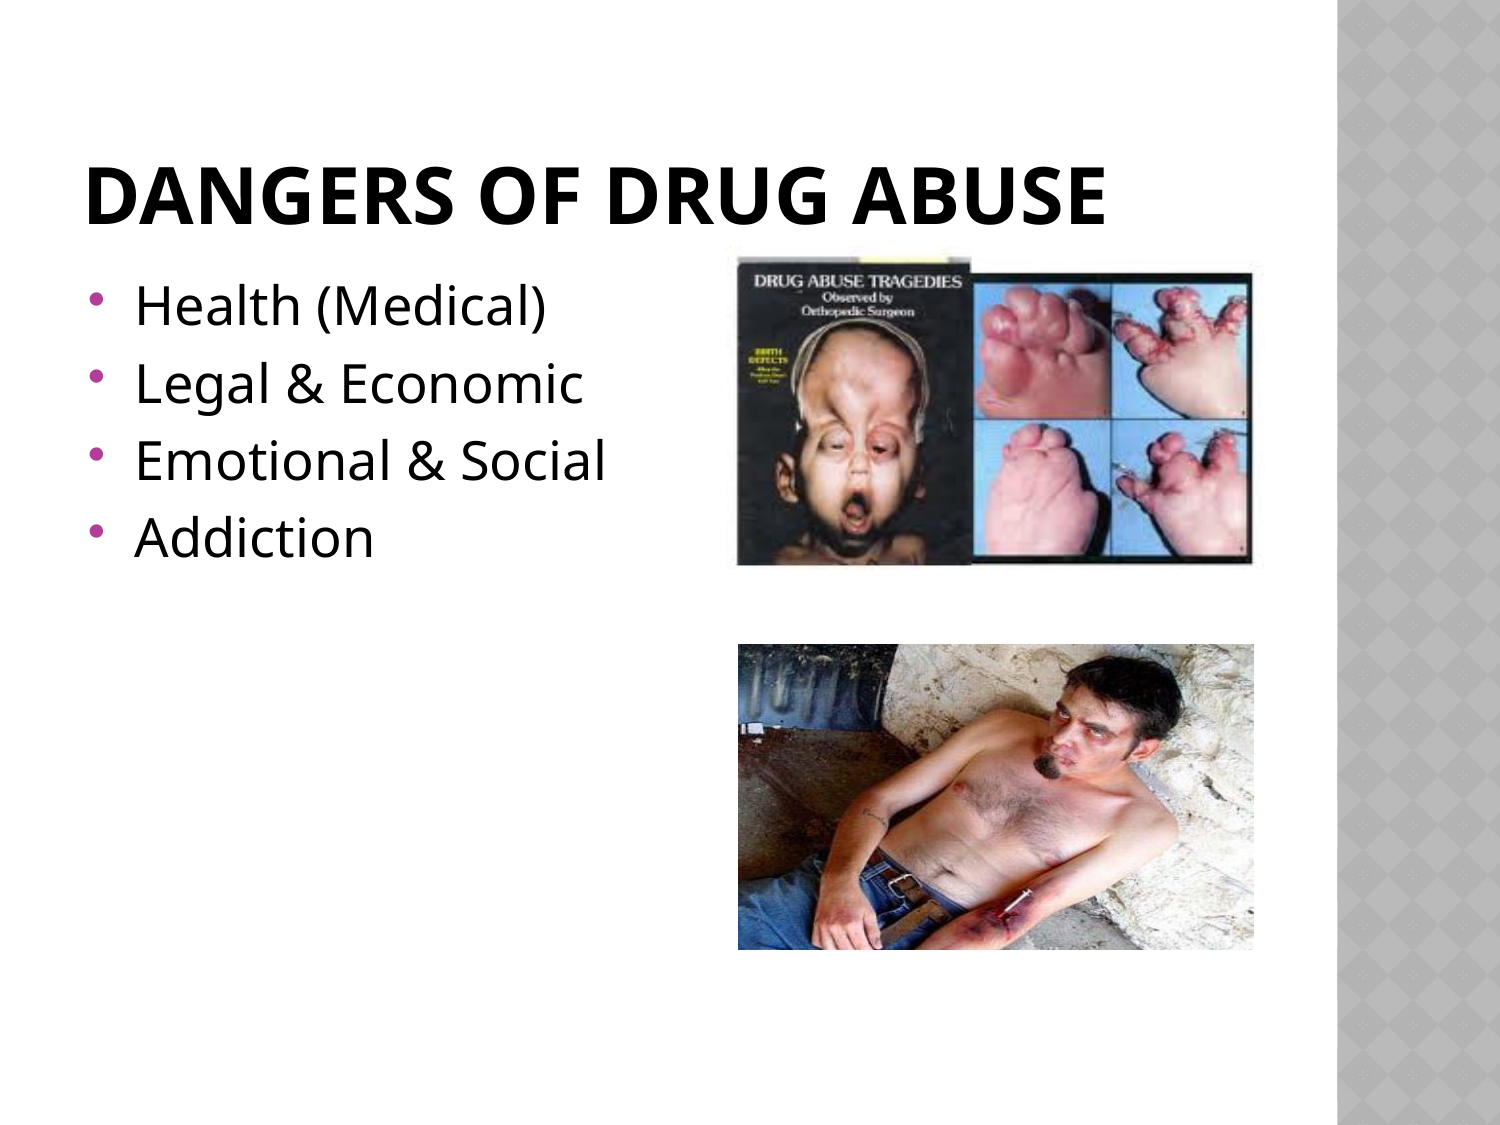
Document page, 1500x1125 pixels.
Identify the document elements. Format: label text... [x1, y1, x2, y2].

picture [726, 245, 1266, 575]
picture [737, 644, 1255, 950]
title Dangers of Drug Abuse [75, 52, 1263, 240]
list Health (Medical) Legal & Economic Emotional & Social Addiction [75, 264, 1263, 1059]
